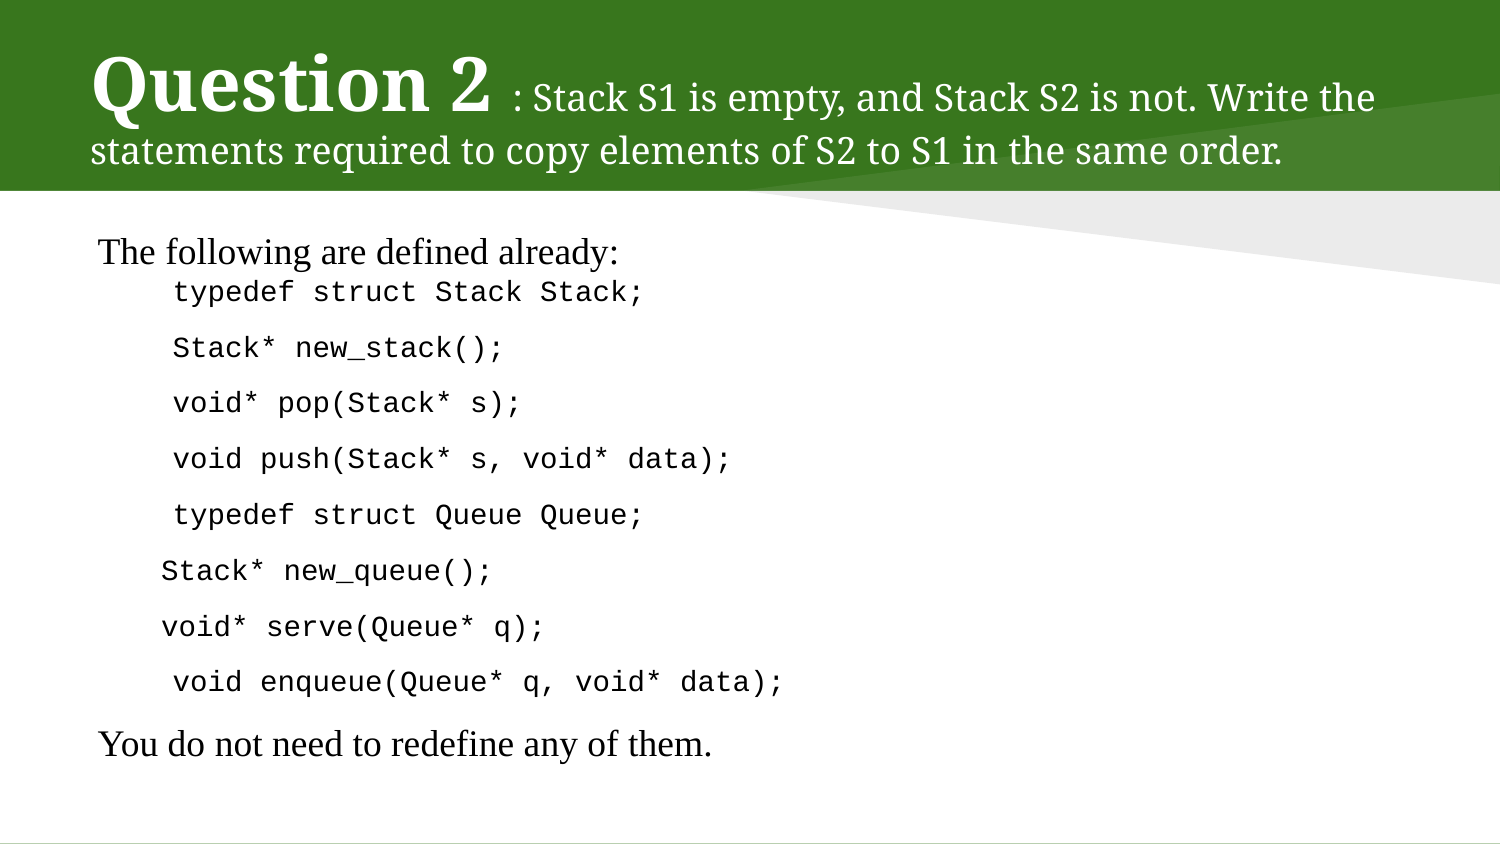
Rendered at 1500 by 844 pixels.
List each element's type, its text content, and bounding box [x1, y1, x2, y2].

title Question 2 : Stack S1 is empty, and Stack S2 is not. Write the statements required to copy elements of S2 to S1 in the same order. [75, 33, 1453, 175]
text_box The following are defined already: typedef struct Stack Stack; Stack* new_stack(); void* pop(Stack* s); void push(Stack* s, void* data); typedef struct Queue Queue; Stack* new_queue(); void* serve(Queue* q); void enqueue(Queue* q, void* data); You do not need to redefine any of them. [82, 205, 1397, 811]
